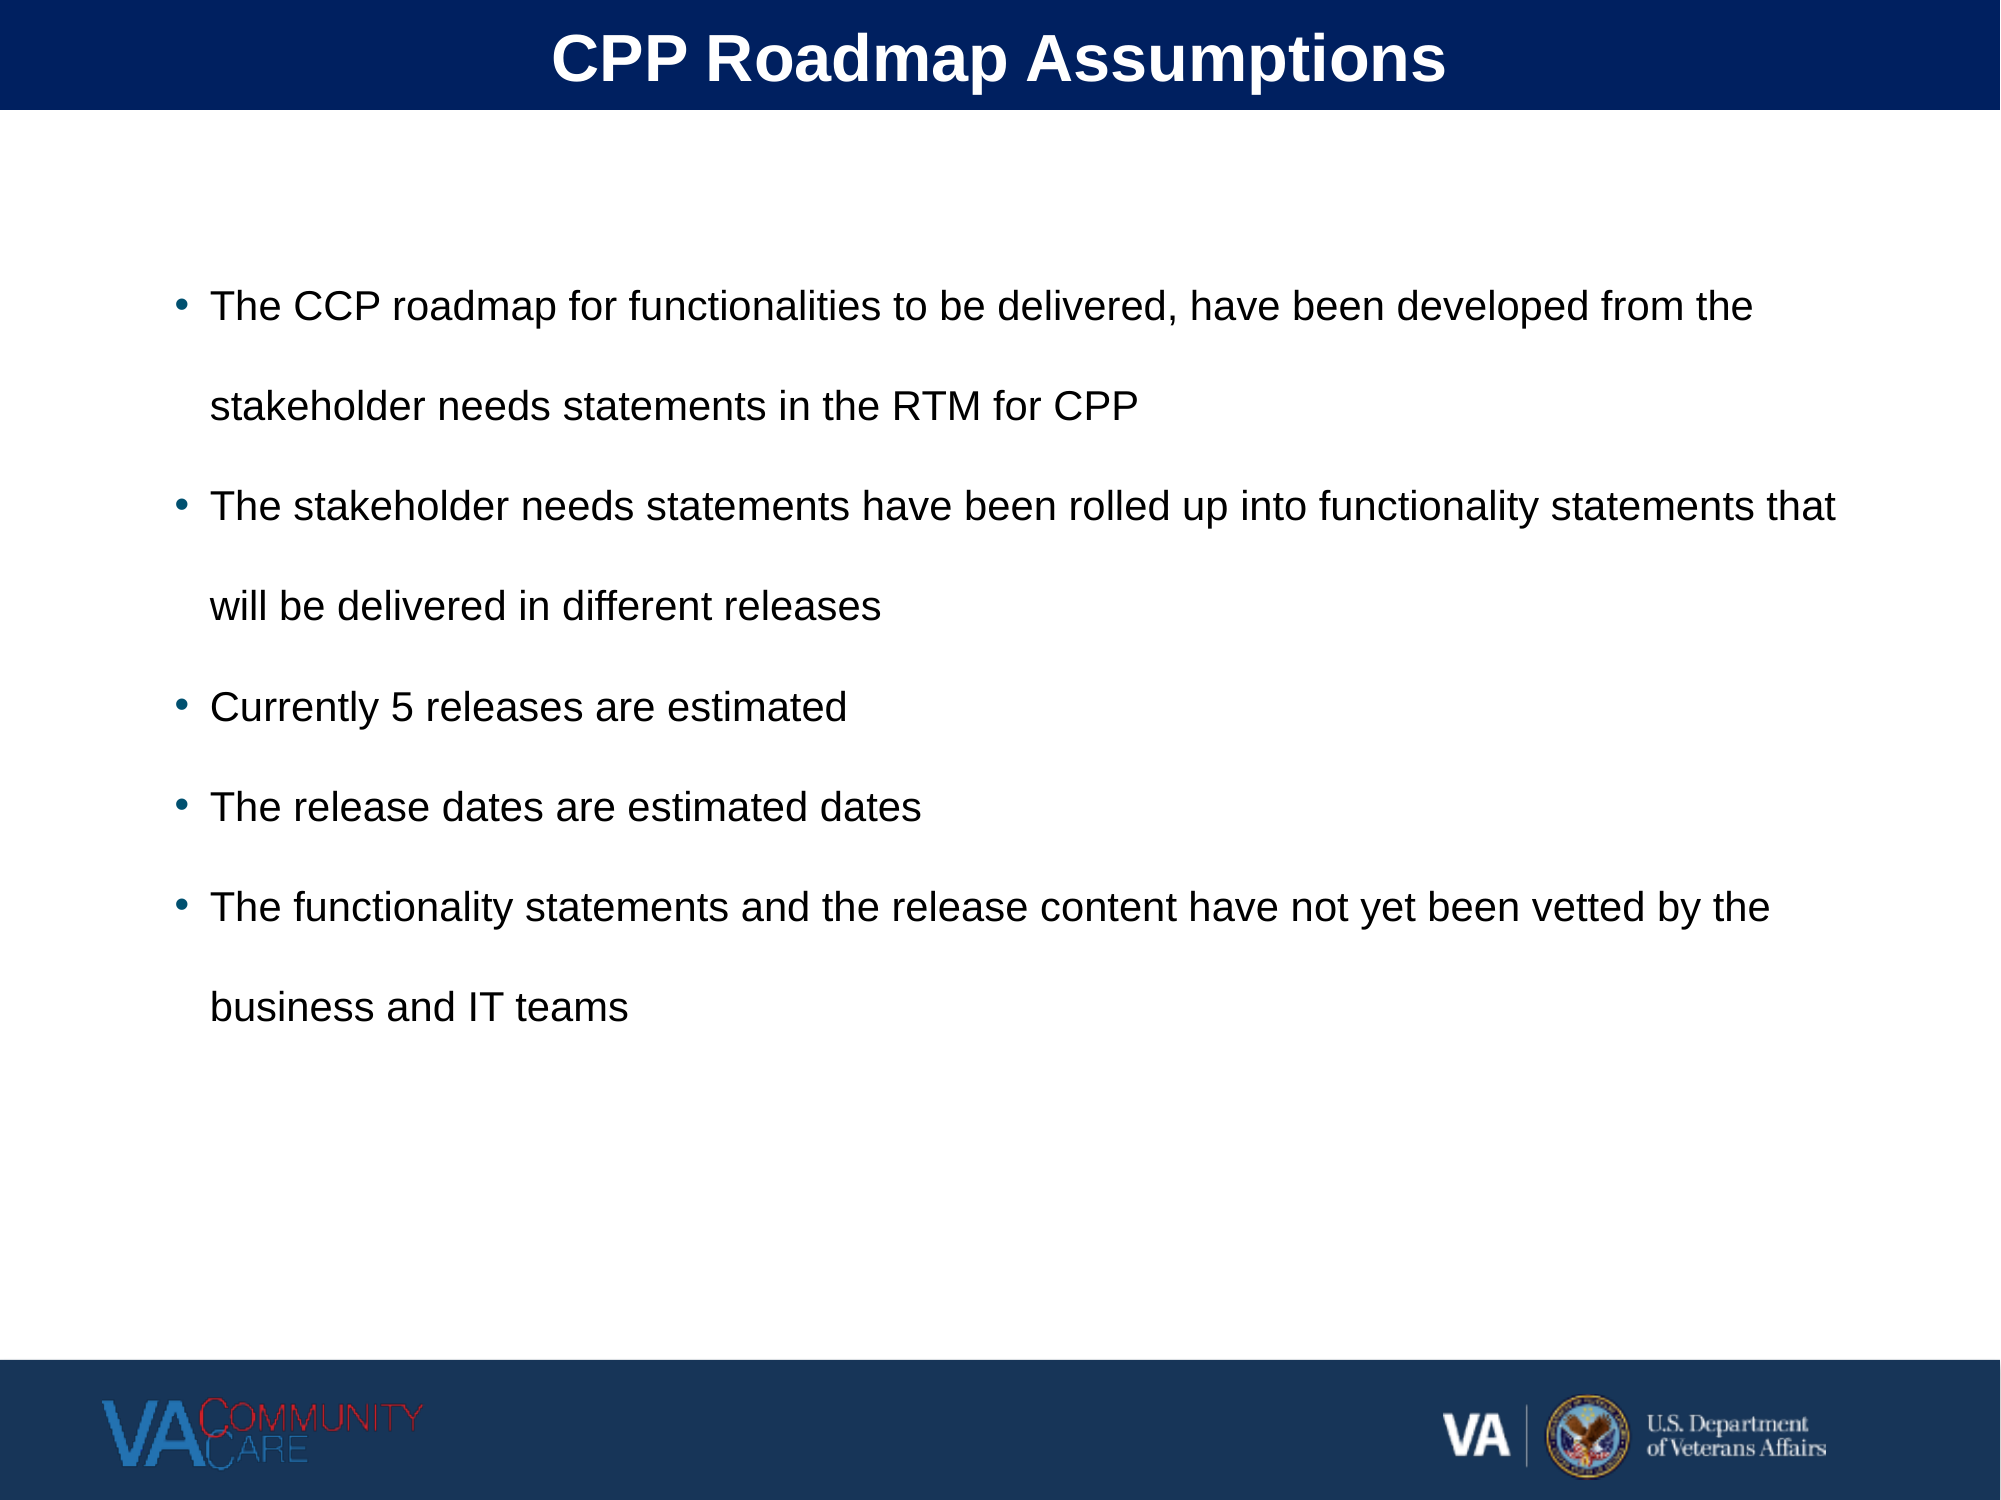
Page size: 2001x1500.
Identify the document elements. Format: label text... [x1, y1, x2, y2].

picture [1443, 1394, 1826, 1480]
text_box The CCP roadmap for functionalities to be delivered, have been developed from the stakeholder needs statements in the RTM for CPP The stakeholder needs statements have been rolled up into functionality statements that will be delivered in different releases Currently 5 releases are estimated The release dates are estimated dates The functionality statements and the release content have not yet been vetted by the business and IT teams [159, 221, 1899, 1196]
picture [102, 1390, 425, 1488]
text_box CPP Roadmap Assumptions [0, 0, 2000, 110]
